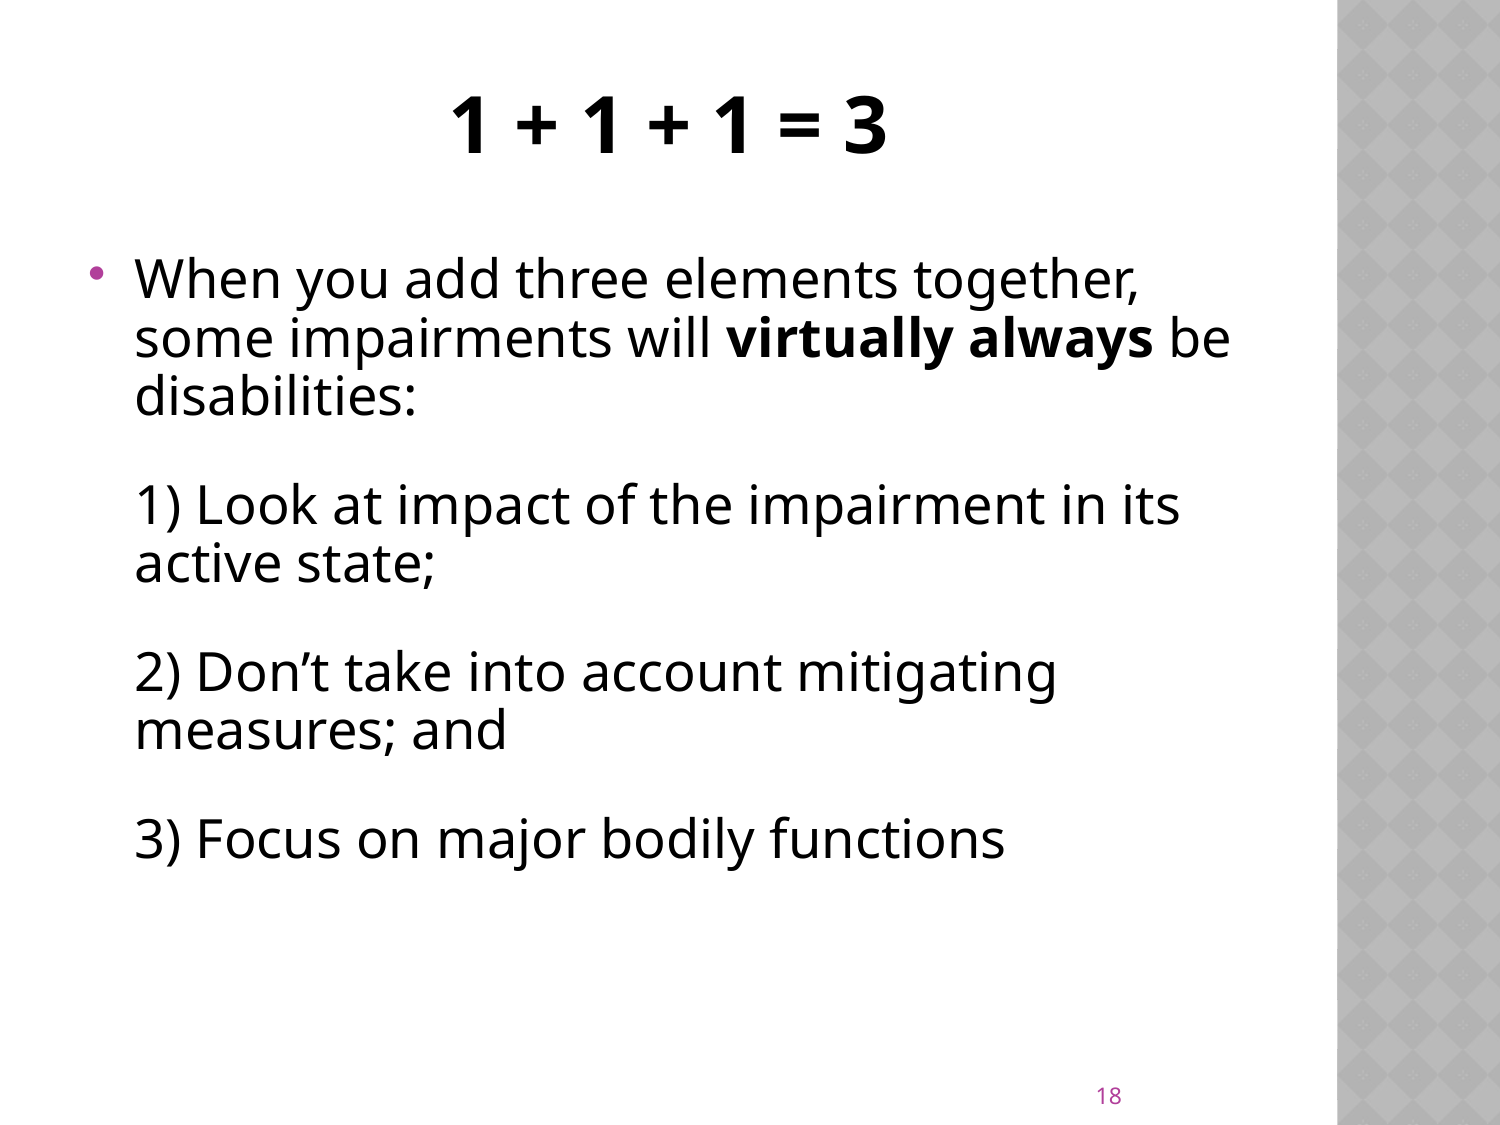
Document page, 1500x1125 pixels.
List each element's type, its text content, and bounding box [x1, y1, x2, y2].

list When you add three elements together, some impairments will virtually always be disabilities: 1) Look at impact of the impairment in its active state; 2) Don’t take into account mitigating measures; and 3) Focus on major bodily functions [74, 244, 1263, 1125]
slide_number 18 [1025, 1075, 1123, 1113]
title 1 + 1 + 1 = 3 [74, 0, 1263, 170]
